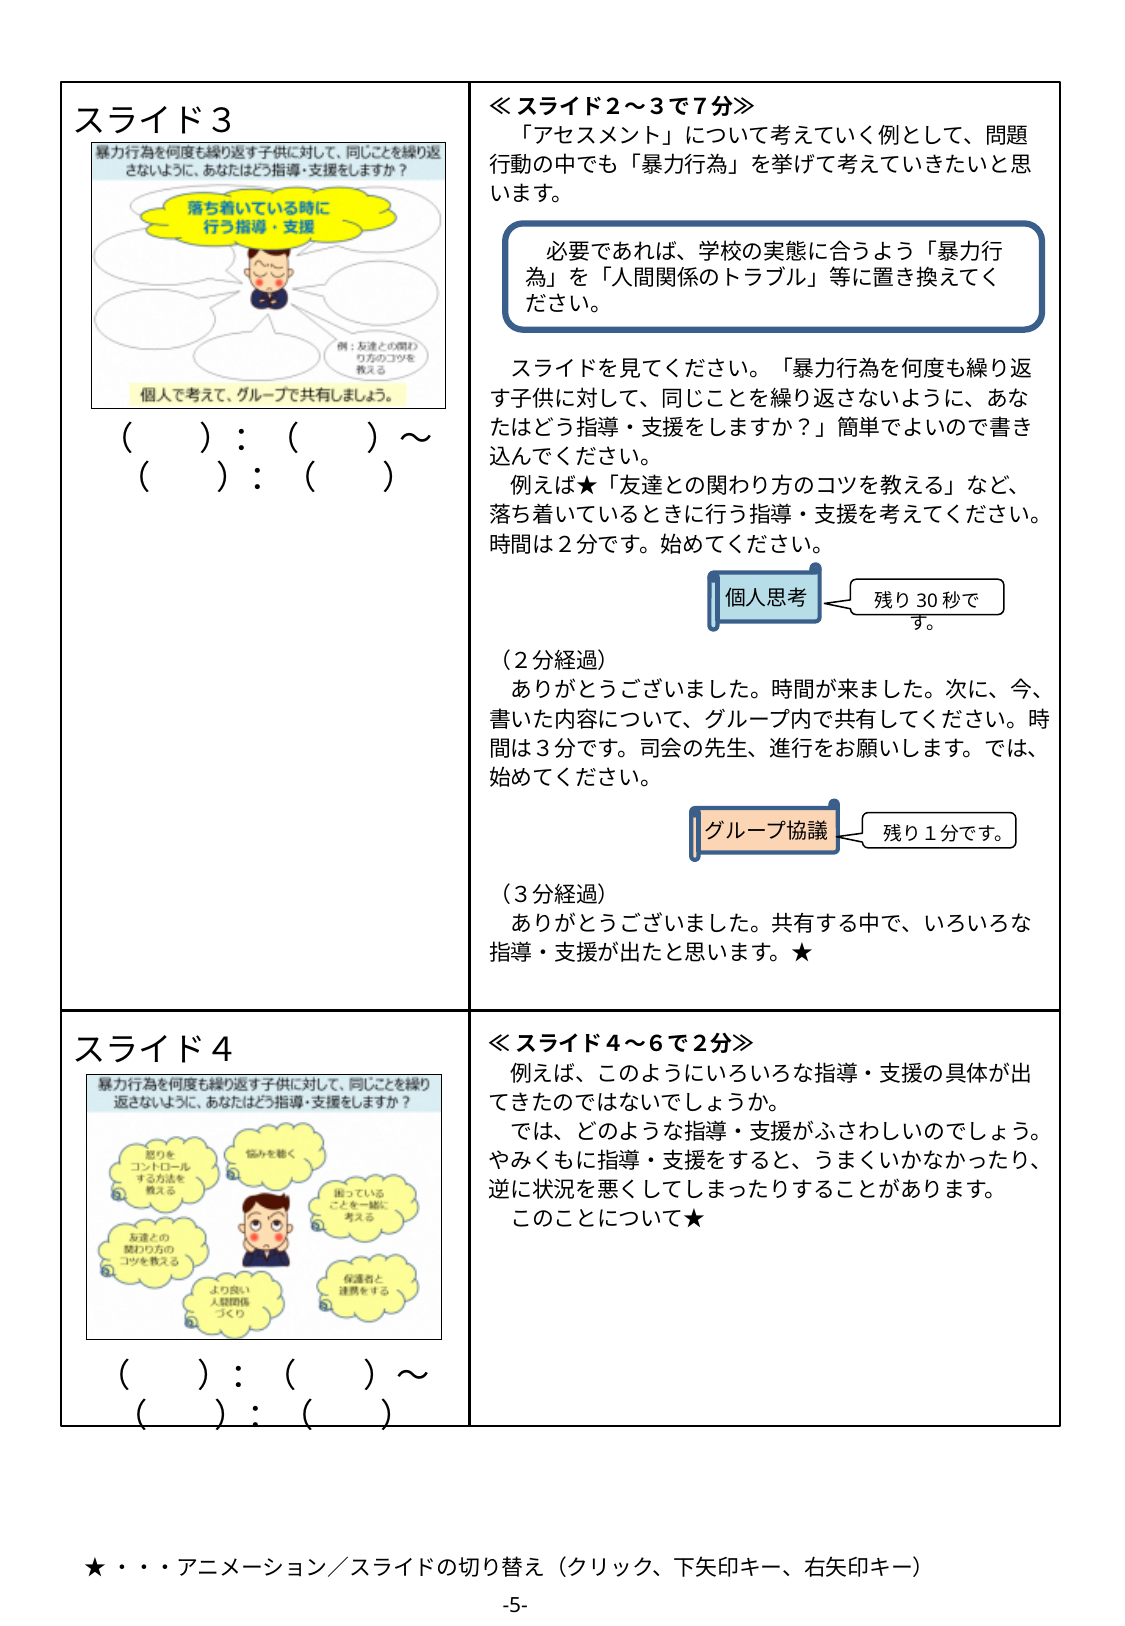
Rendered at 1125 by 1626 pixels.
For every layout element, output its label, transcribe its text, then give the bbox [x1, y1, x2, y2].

text_box [467, 1016, 1062, 1428]
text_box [60, 81, 1061, 1011]
text_box -5- [487, 1584, 633, 1625]
picture [86, 1073, 442, 1341]
text_box （ ）：（ ）～（ ）：（ ） [58, 1347, 470, 1442]
text_box ★・・・アニメーション／スライドの切り替え（クリック、下矢印キー、右矢印キー） [69, 1546, 950, 1588]
picture [90, 141, 446, 409]
text_box スライド４ [59, 1017, 467, 1347]
